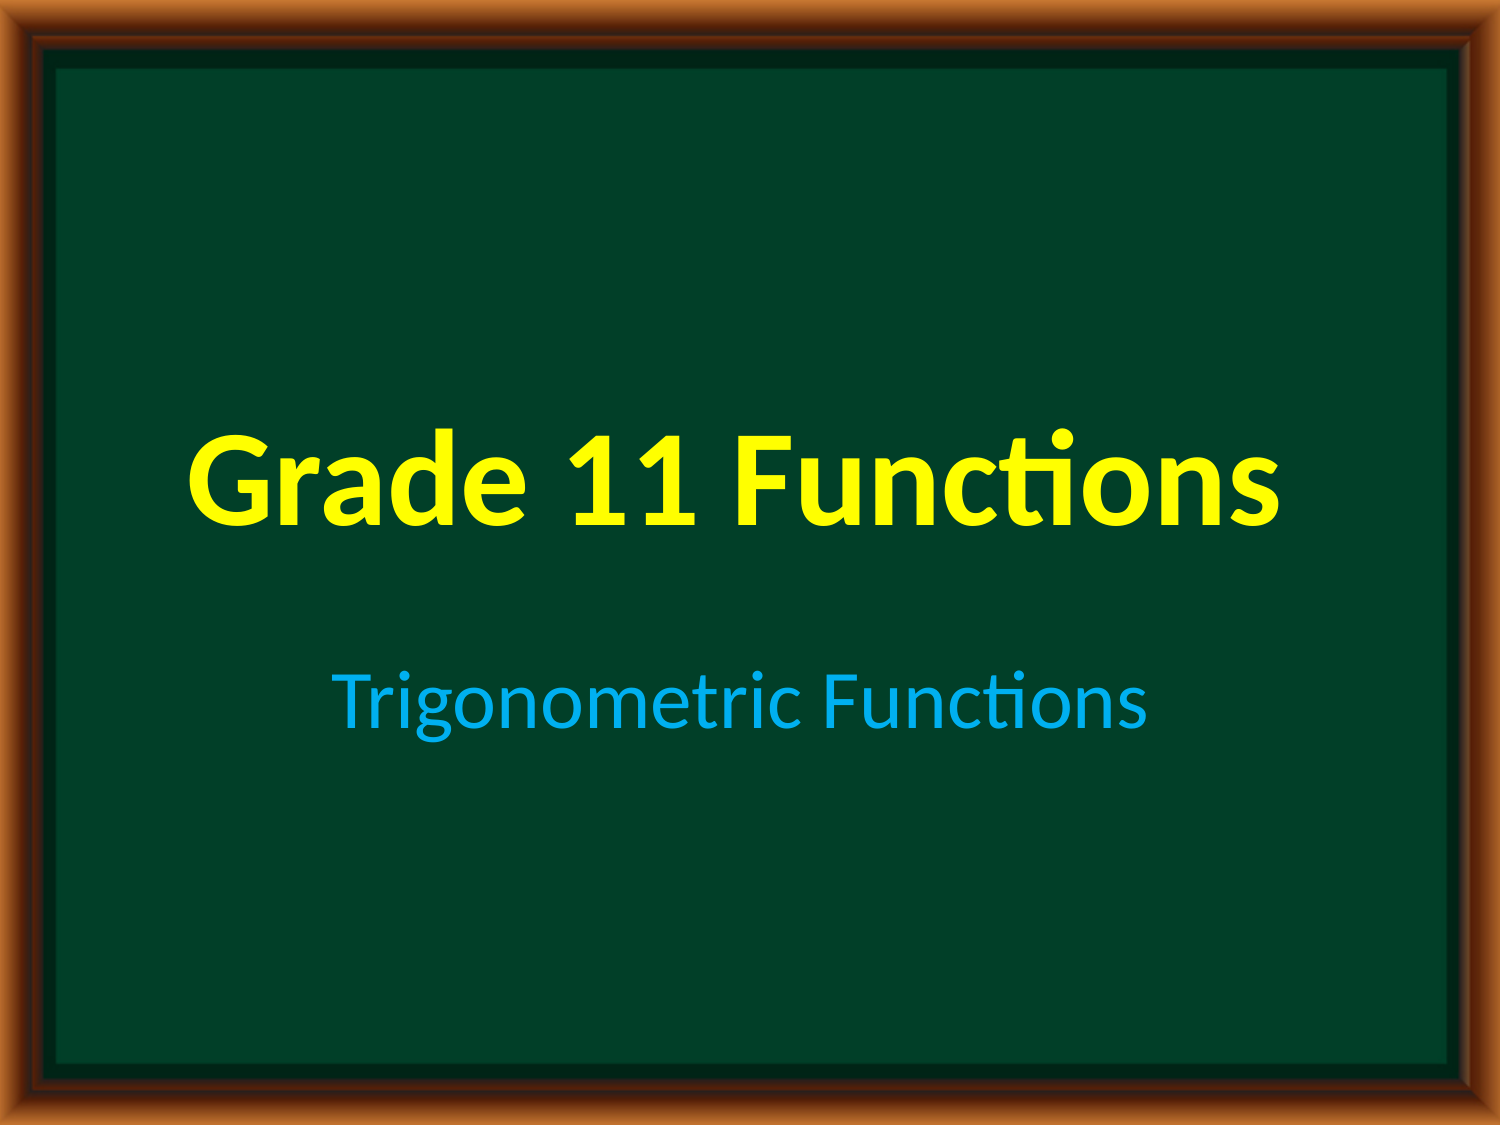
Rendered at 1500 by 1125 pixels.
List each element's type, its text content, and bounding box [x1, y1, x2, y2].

subtitle Trigonometric Functions [225, 637, 1275, 925]
title Grade 11 Functions [112, 349, 1388, 591]
picture [0, 0, 1500, 1125]
